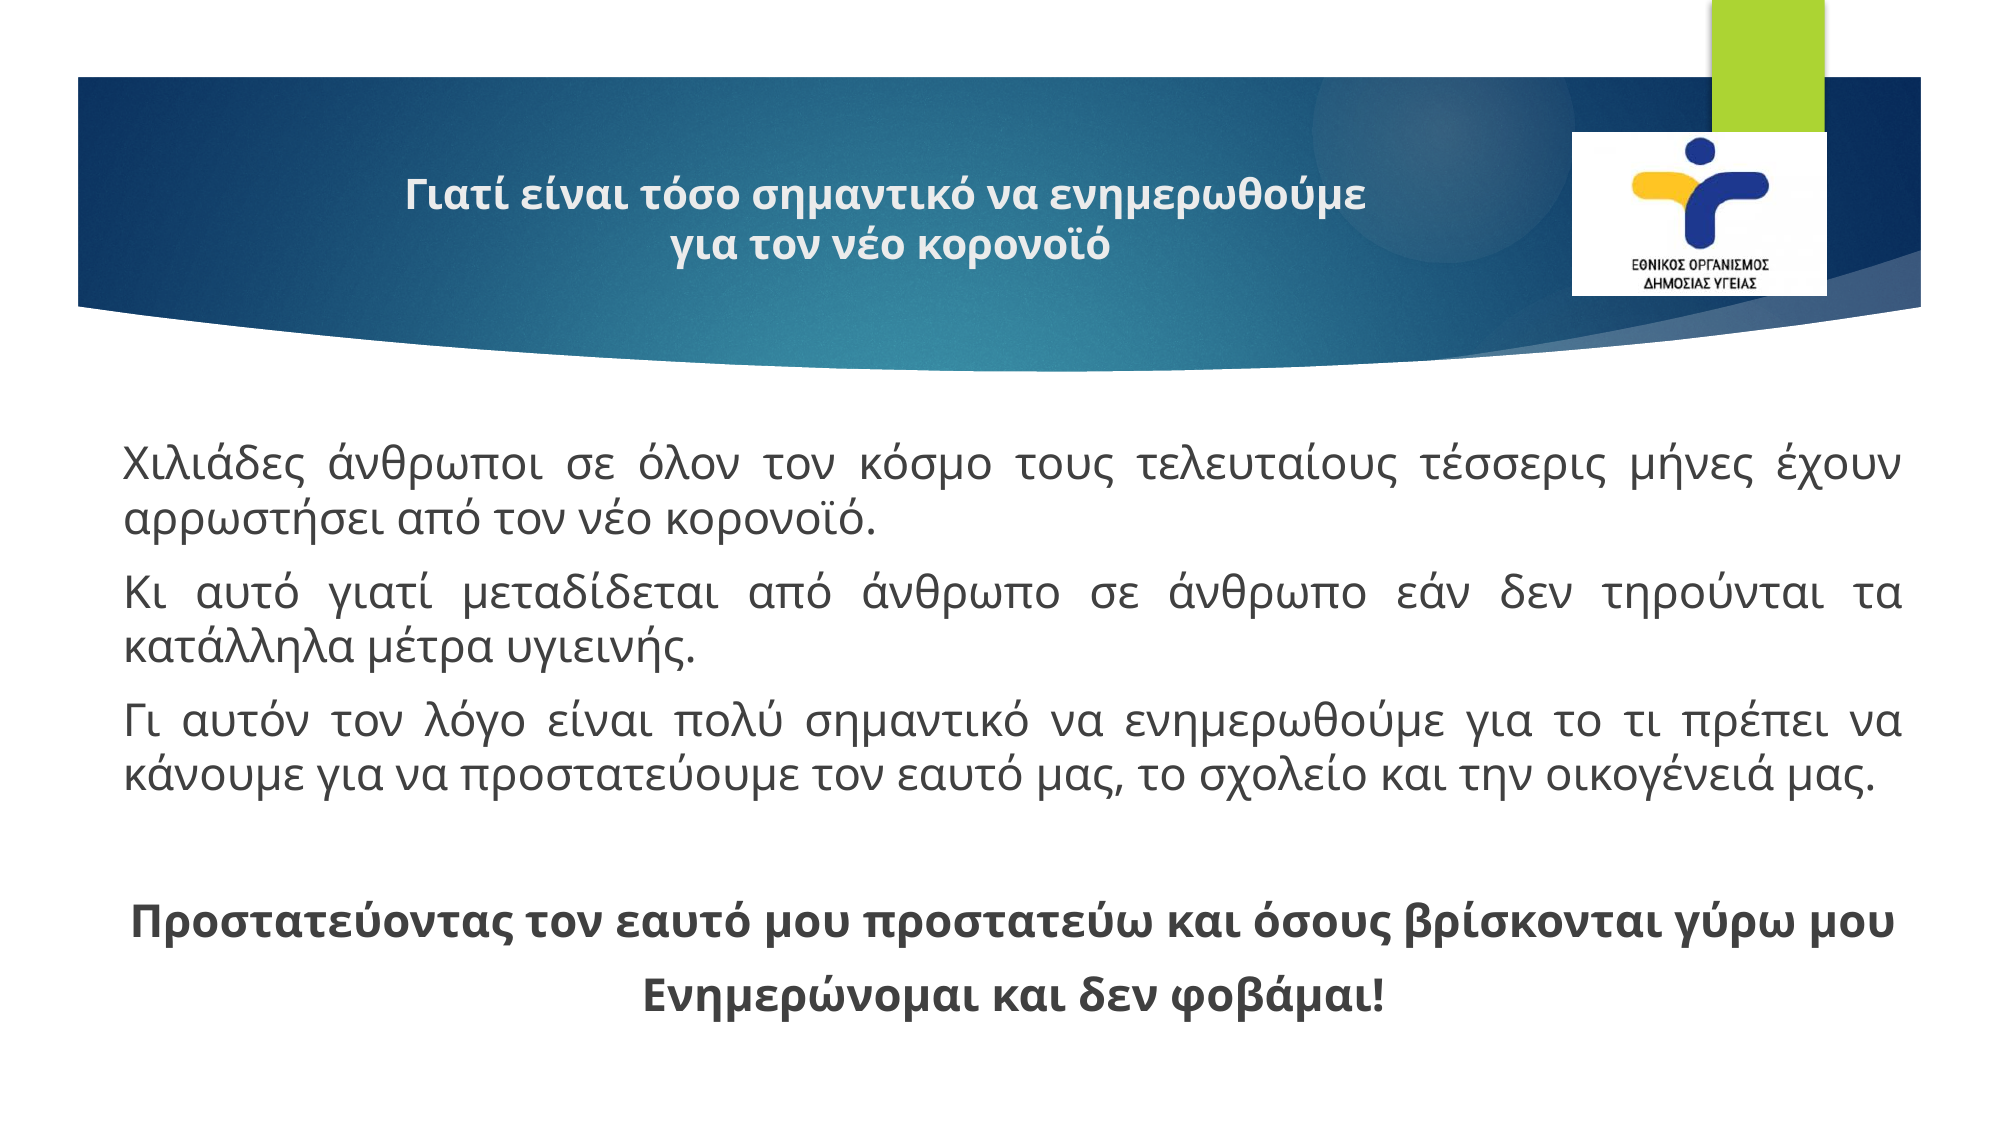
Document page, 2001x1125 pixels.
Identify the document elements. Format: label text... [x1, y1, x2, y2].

title Γιατί είναι τόσο σημαντικό να ενημερωθούμε για τον νέο κορονοϊό [79, 159, 1566, 276]
picture [1571, 131, 1827, 296]
list Χιλιάδες άνθρωποι σε όλον τον κόσμο τους τελευταίους τέσσερις μήνες έχουν αρρωστήσει από τον νέο κορονοϊό. Κι αυτό γιατί μεταδίδεται από άνθρωπο σε άνθρωπο εάν δεν τηρούνται τα κατάλληλα μέτρα υγιεινής. Γι αυτόν τον λόγο είναι πολύ σημαντικό να ενημερωθούμε για το τι πρέπει να κάνουμε για να προστατεύουμε τον εαυτό μας, το σχολείο και την οικογένειά μας. Προστατεύοντας τον εαυτό μου προστατεύω και όσους βρίσκονται γύρω μου Ενημερώνομαι και δεν φοβάμαι! [107, 427, 1920, 1048]
